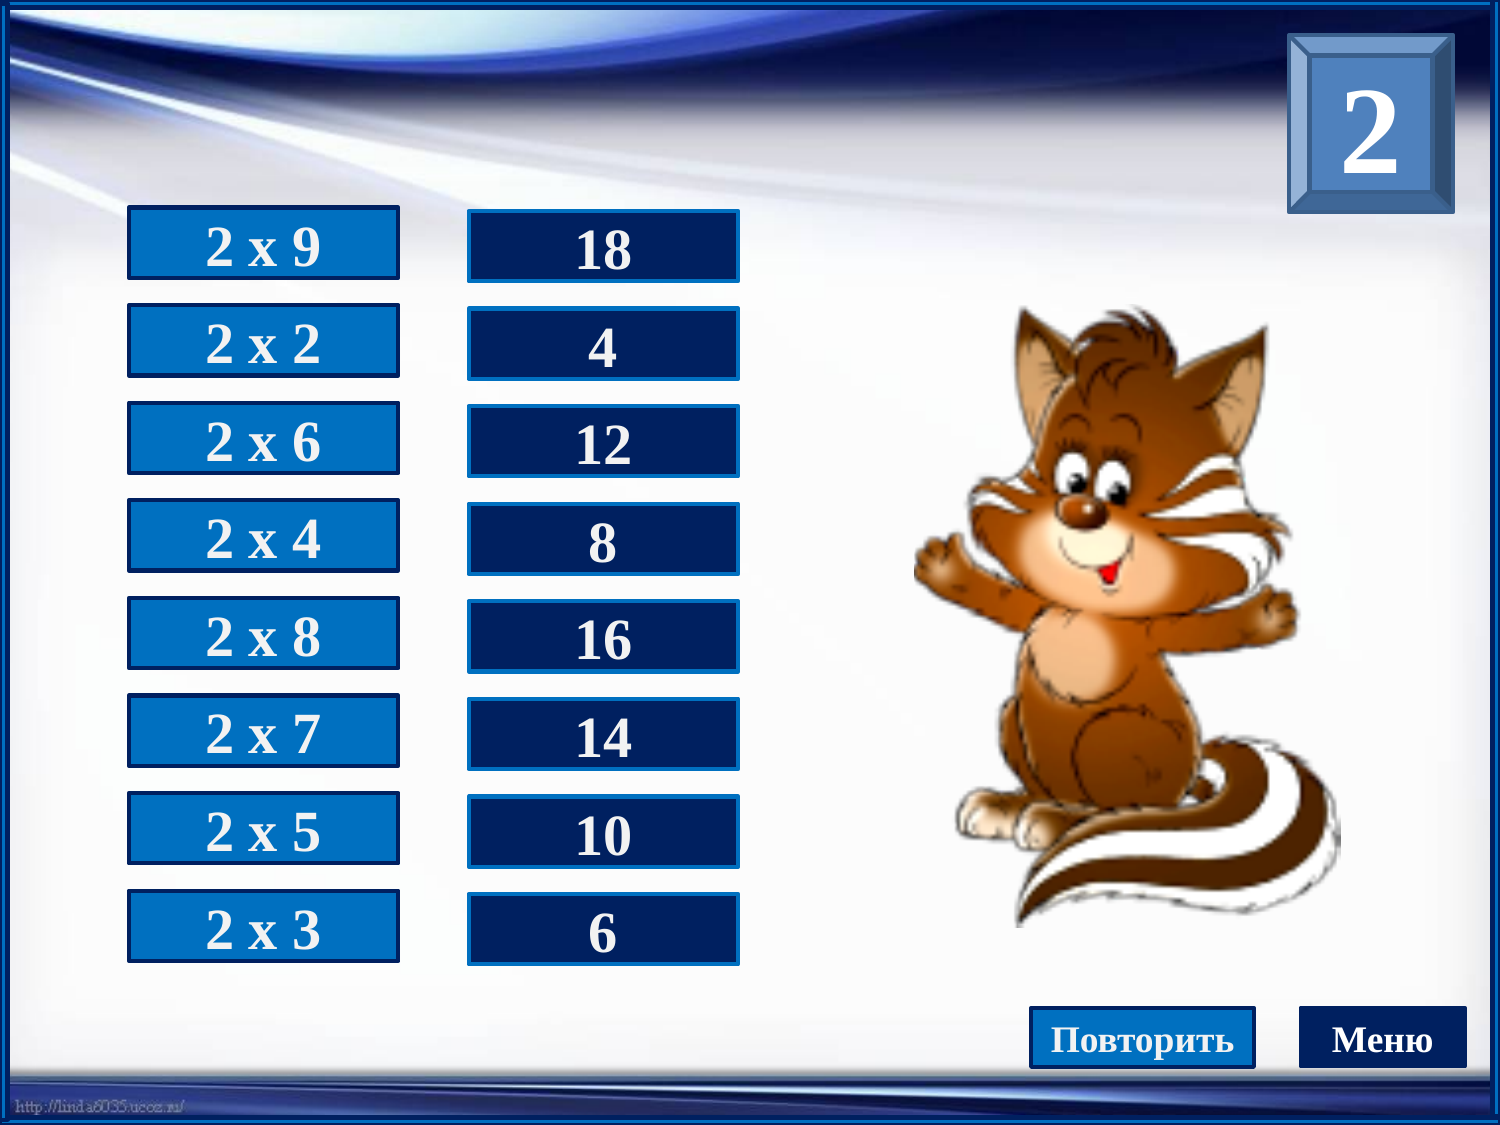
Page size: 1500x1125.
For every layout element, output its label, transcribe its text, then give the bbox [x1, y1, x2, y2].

picture [10, 10, 1490, 1115]
text_box [1490, 0, 1500, 1118]
text_box [0, 0, 1490, 10]
text_box Повторить [1029, 1006, 1256, 1069]
text_box 4 [467, 306, 740, 381]
text_box 2 х 6 [127, 401, 400, 475]
text_box 2 х 9 [127, 205, 400, 280]
text_box 2 х 7 [127, 693, 400, 768]
text_box 8 [467, 502, 740, 576]
text_box [0, 1115, 1500, 1125]
text_box 2 х 2 [127, 303, 400, 378]
text_box 16 [467, 599, 740, 674]
text_box 2 х 3 [127, 889, 400, 963]
text_box 2 [1287, 33, 1455, 214]
text_box [0, 1, 10, 1122]
text_box 14 [467, 697, 740, 771]
text_box 2 х 4 [127, 498, 400, 573]
text_box 2 х 5 [127, 791, 400, 865]
text_box 2 х 8 [127, 596, 400, 670]
text_box 6 [467, 892, 740, 966]
text_box 10 [467, 794, 740, 869]
text_box Меню [1299, 1006, 1467, 1068]
text_box 18 [467, 209, 740, 283]
text_box 12 [467, 404, 740, 478]
